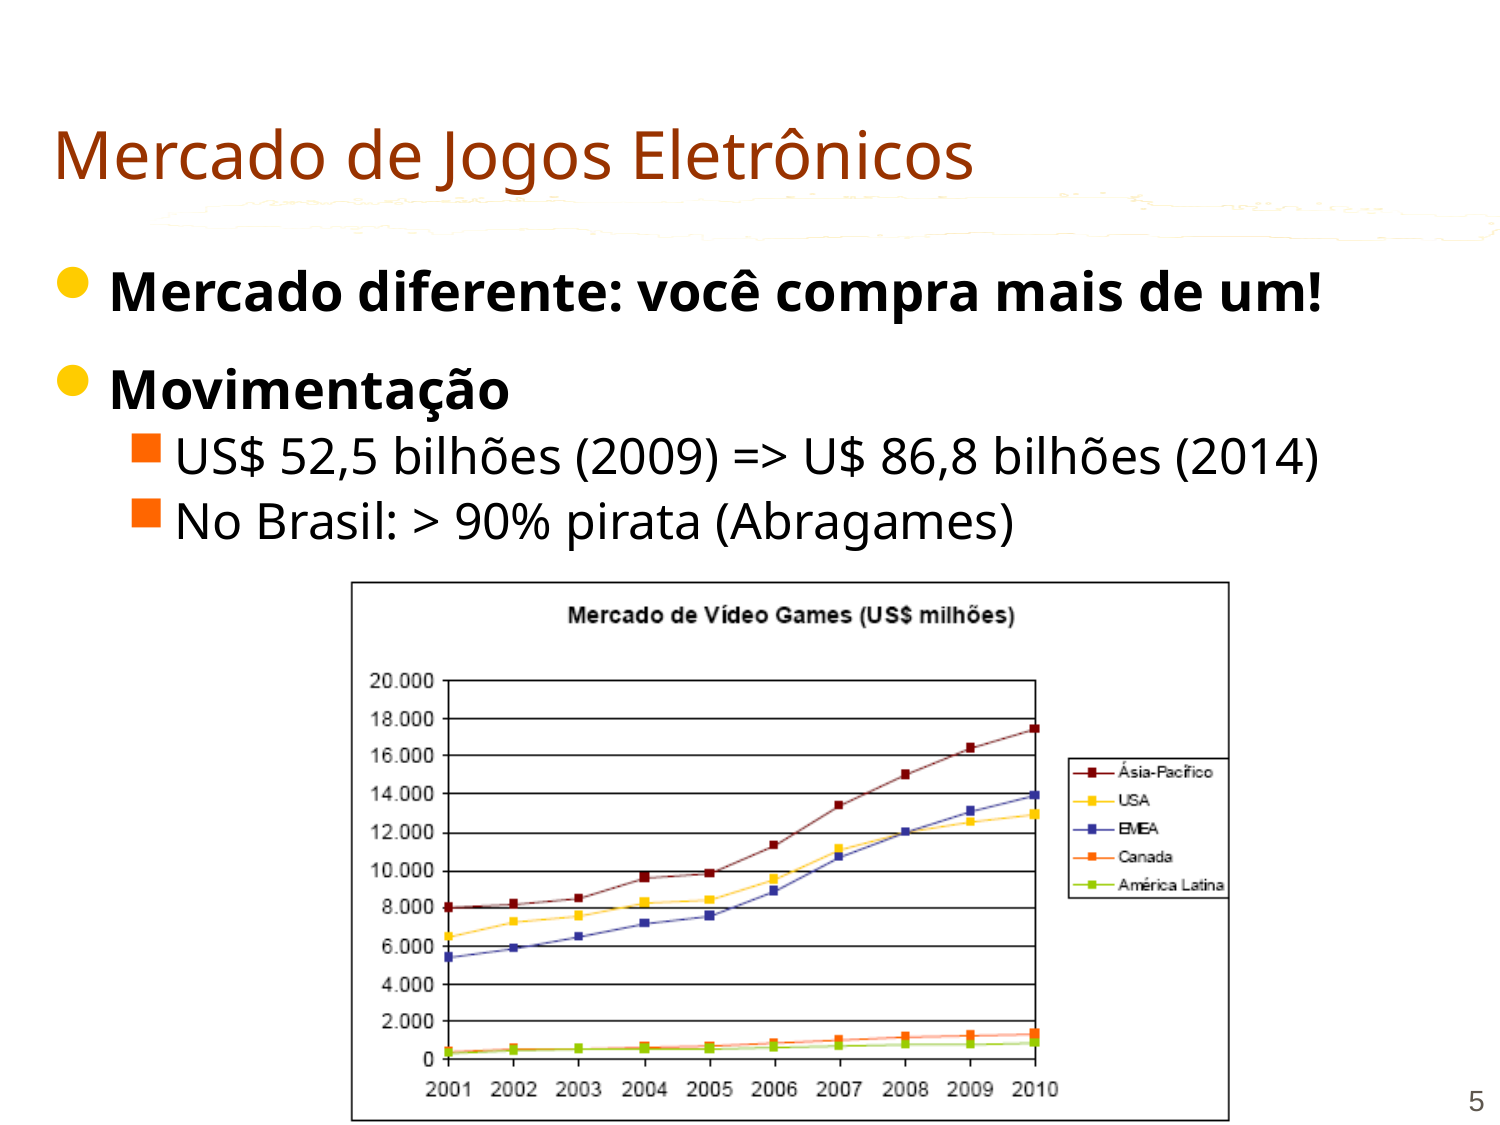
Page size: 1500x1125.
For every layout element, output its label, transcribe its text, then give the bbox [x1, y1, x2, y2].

title Mercado de Jogos Eletrônicos [37, 12, 1434, 201]
list Mercado diferente: você compra mais de um! Movimentação US$ 52,5 bilhões (2009) => U$ 86,8 bilhões (2014) No Brasil: > 90% pirata (Abragames) [37, 249, 1476, 1026]
slide_number 5 [1238, 1049, 1500, 1125]
picture [348, 576, 1235, 1125]
